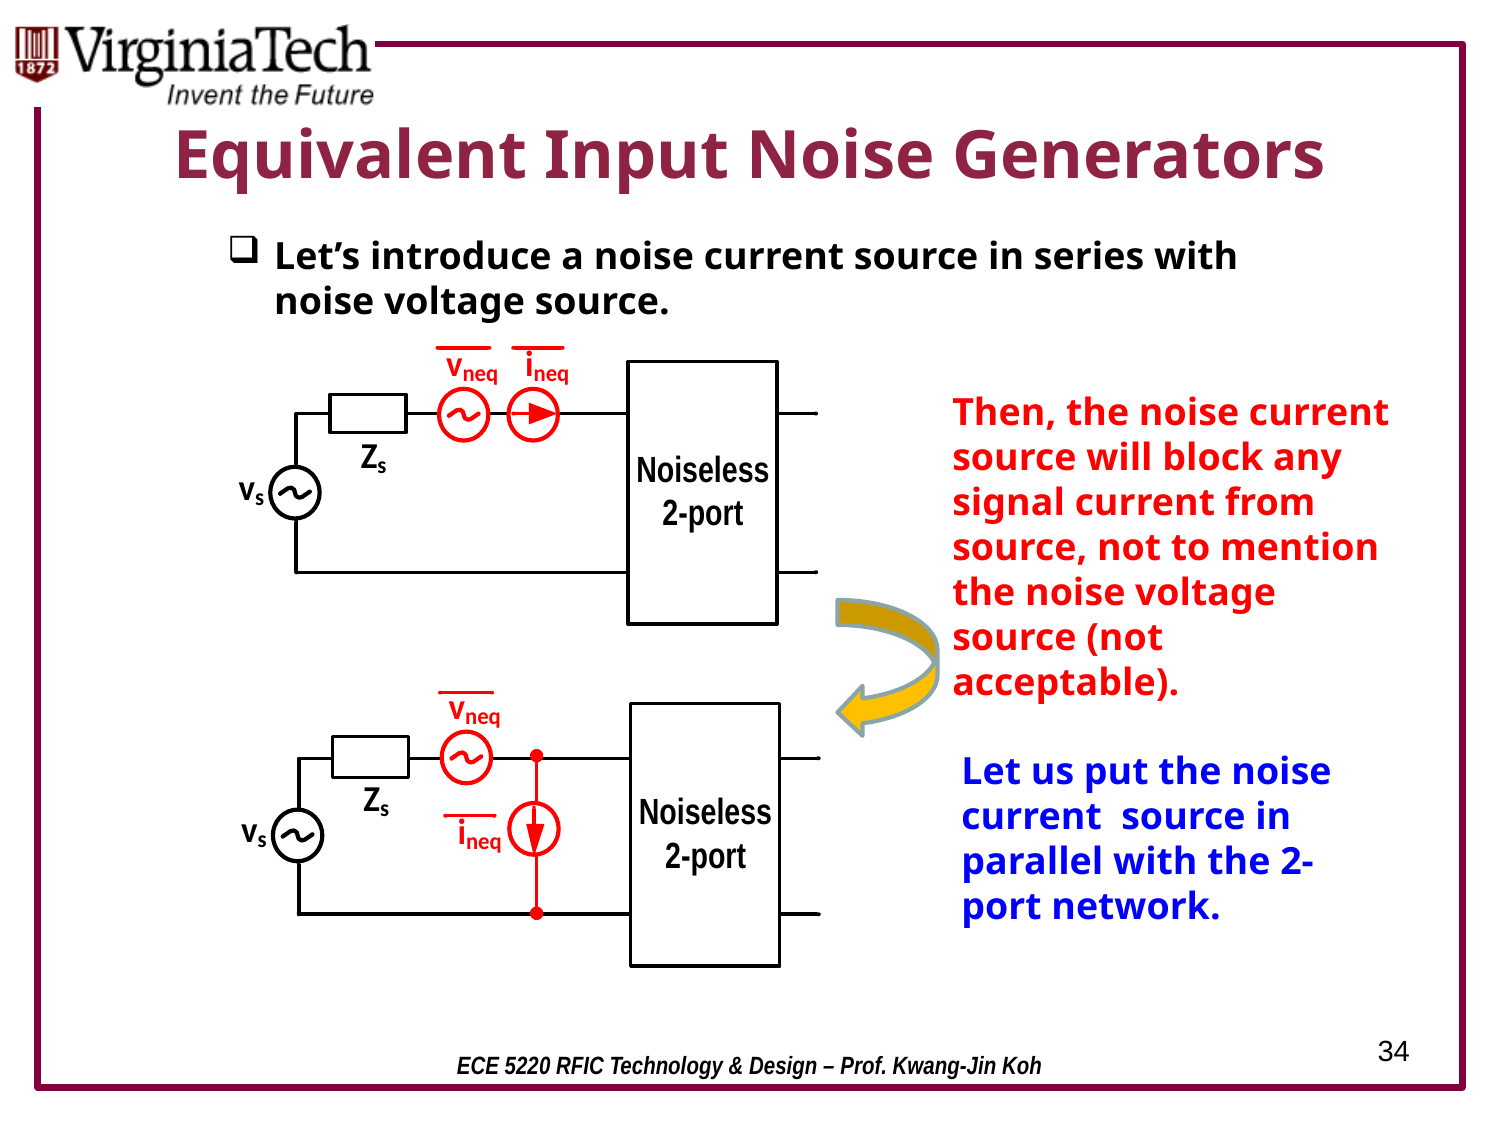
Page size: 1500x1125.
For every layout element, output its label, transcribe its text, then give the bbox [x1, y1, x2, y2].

text_box Let’s introduce a noise current source in series with noise voltage source. [212, 224, 1363, 330]
text_box Then, the noise current source will block any signal current from source, not to mention the noise voltage source (not acceptable). [937, 380, 1413, 711]
picture [15, 24, 375, 107]
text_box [212, 339, 827, 976]
text_box Let us put the noise current source in parallel with the 2-port network. [946, 739, 1350, 935]
slide_number 34 [1074, 1024, 1425, 1103]
title Equivalent Input Noise Generators [75, 104, 1425, 213]
text_box [835, 597, 937, 738]
